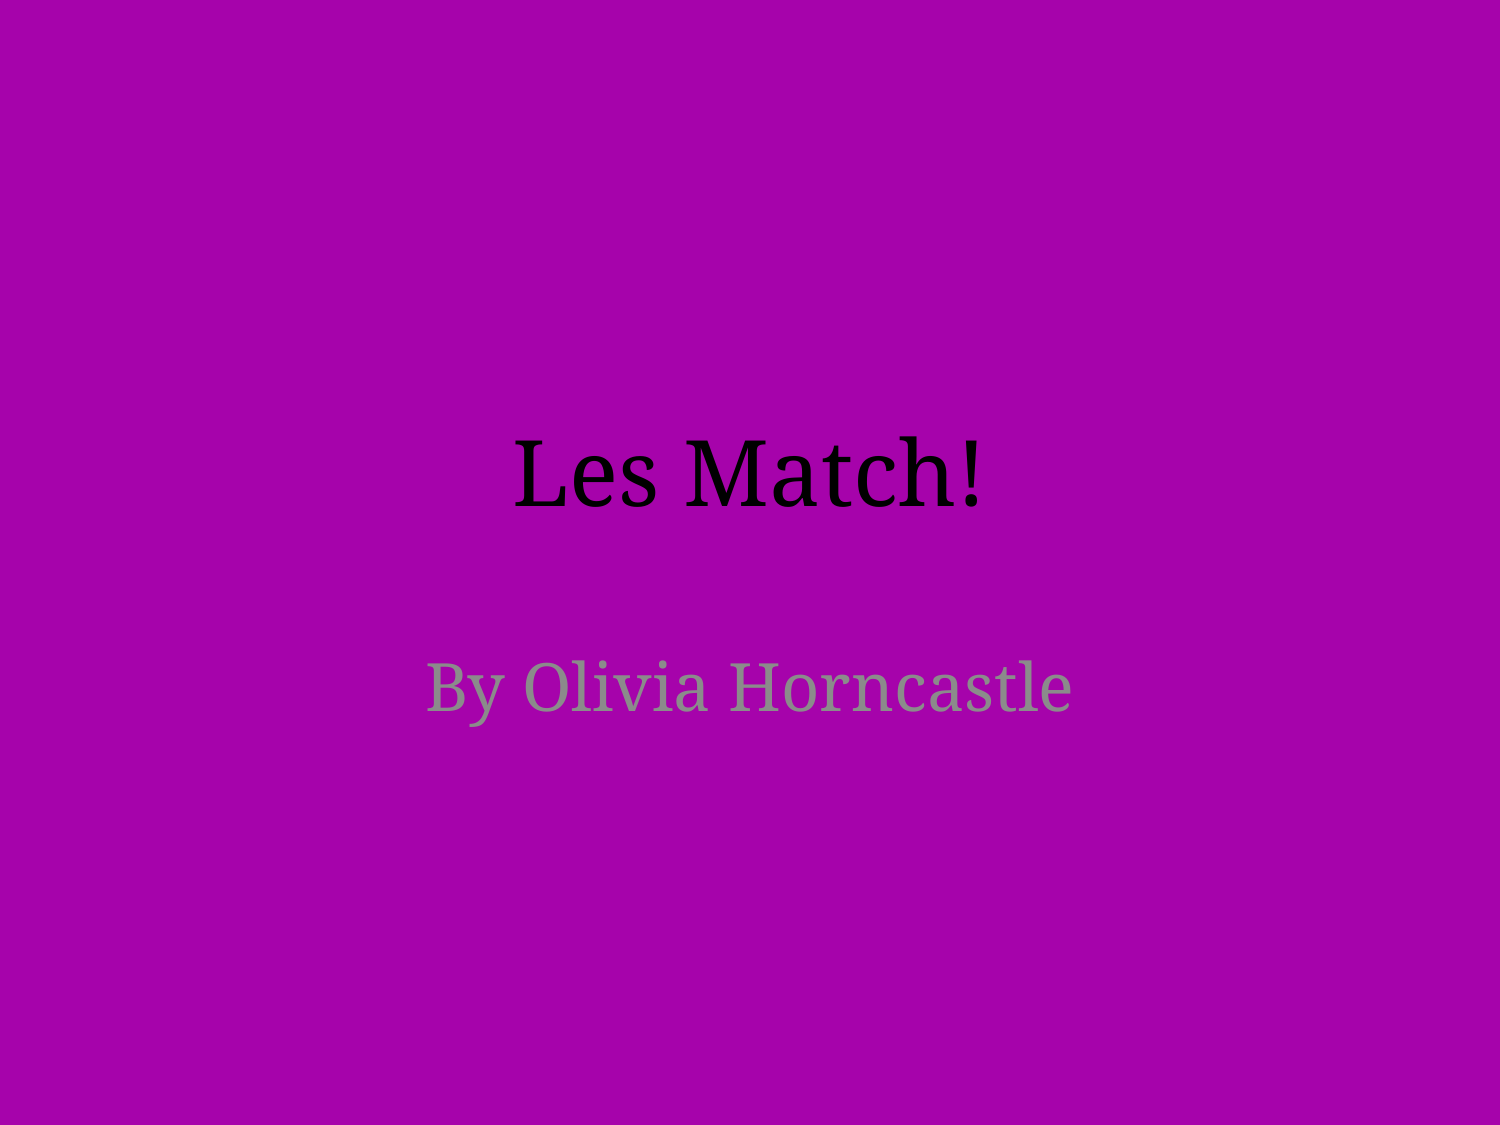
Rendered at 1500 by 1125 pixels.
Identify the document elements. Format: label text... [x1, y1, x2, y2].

title Les Match! [112, 349, 1388, 591]
subtitle By Olivia Horncastle [225, 637, 1275, 925]
